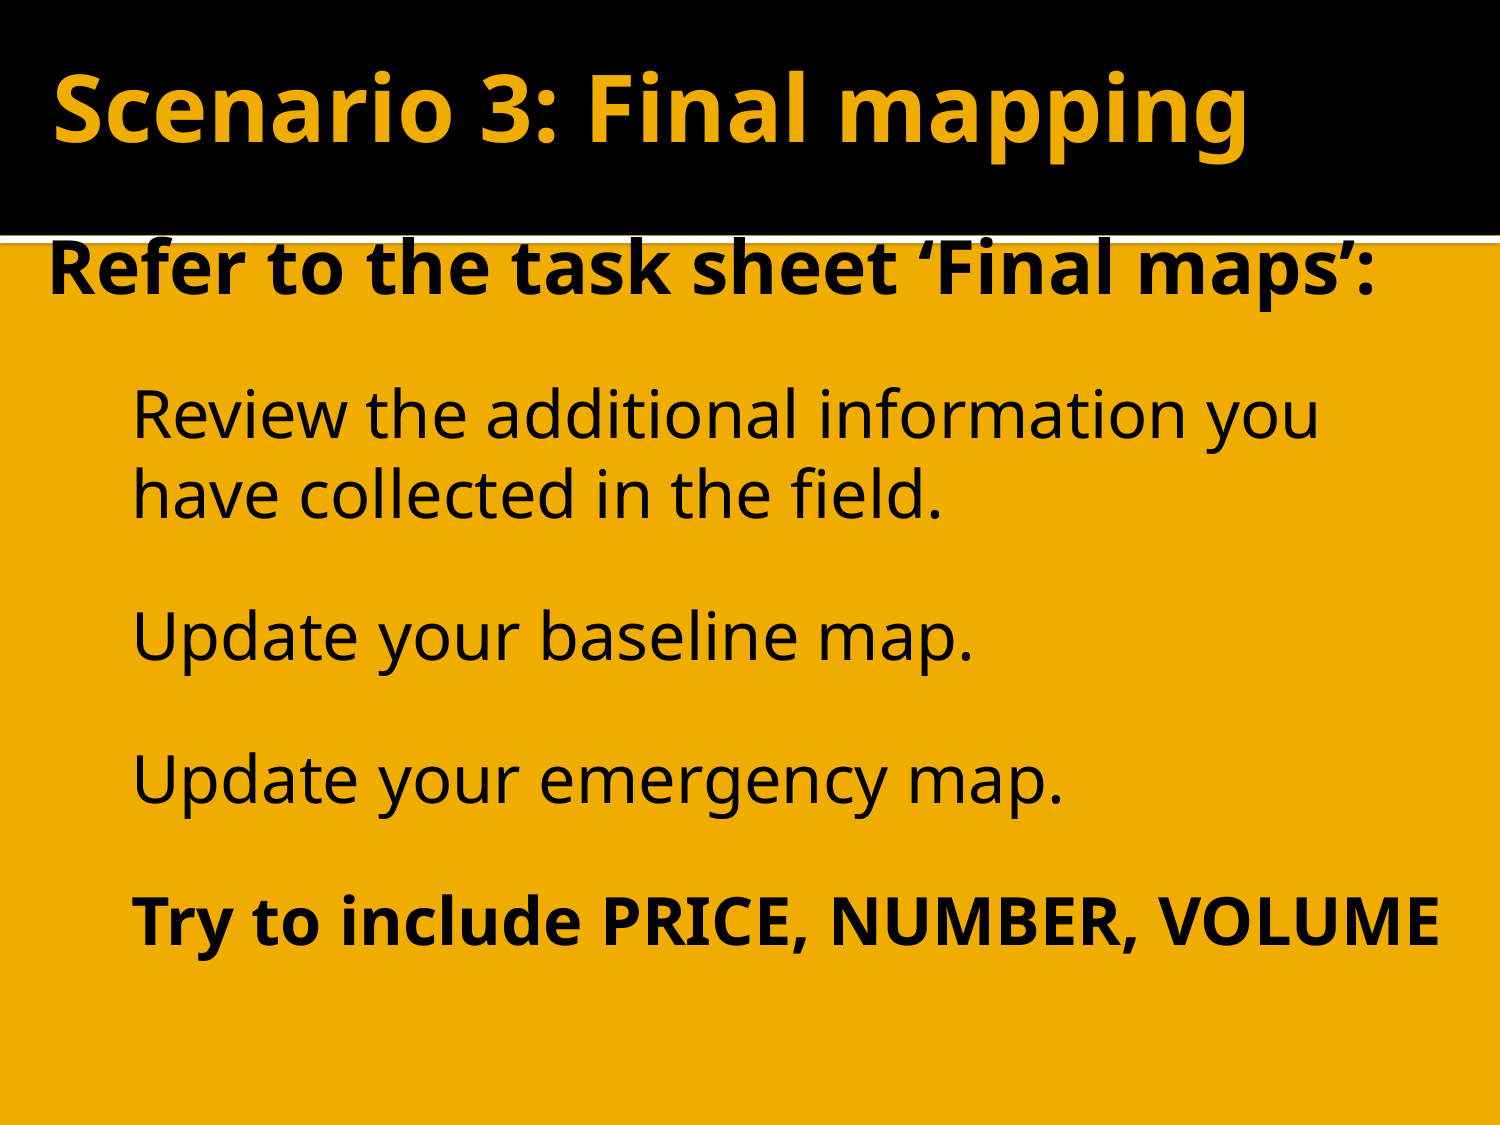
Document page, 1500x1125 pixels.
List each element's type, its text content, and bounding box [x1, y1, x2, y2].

list Refer to the task sheet ‘Final maps’: Review the additional information you have collected in the field. Update your baseline map. Update your emergency map. Try to include PRICE, NUMBER, VOLUME [37, 204, 1461, 1096]
title Scenario 3: Final mapping [37, 0, 1461, 204]
